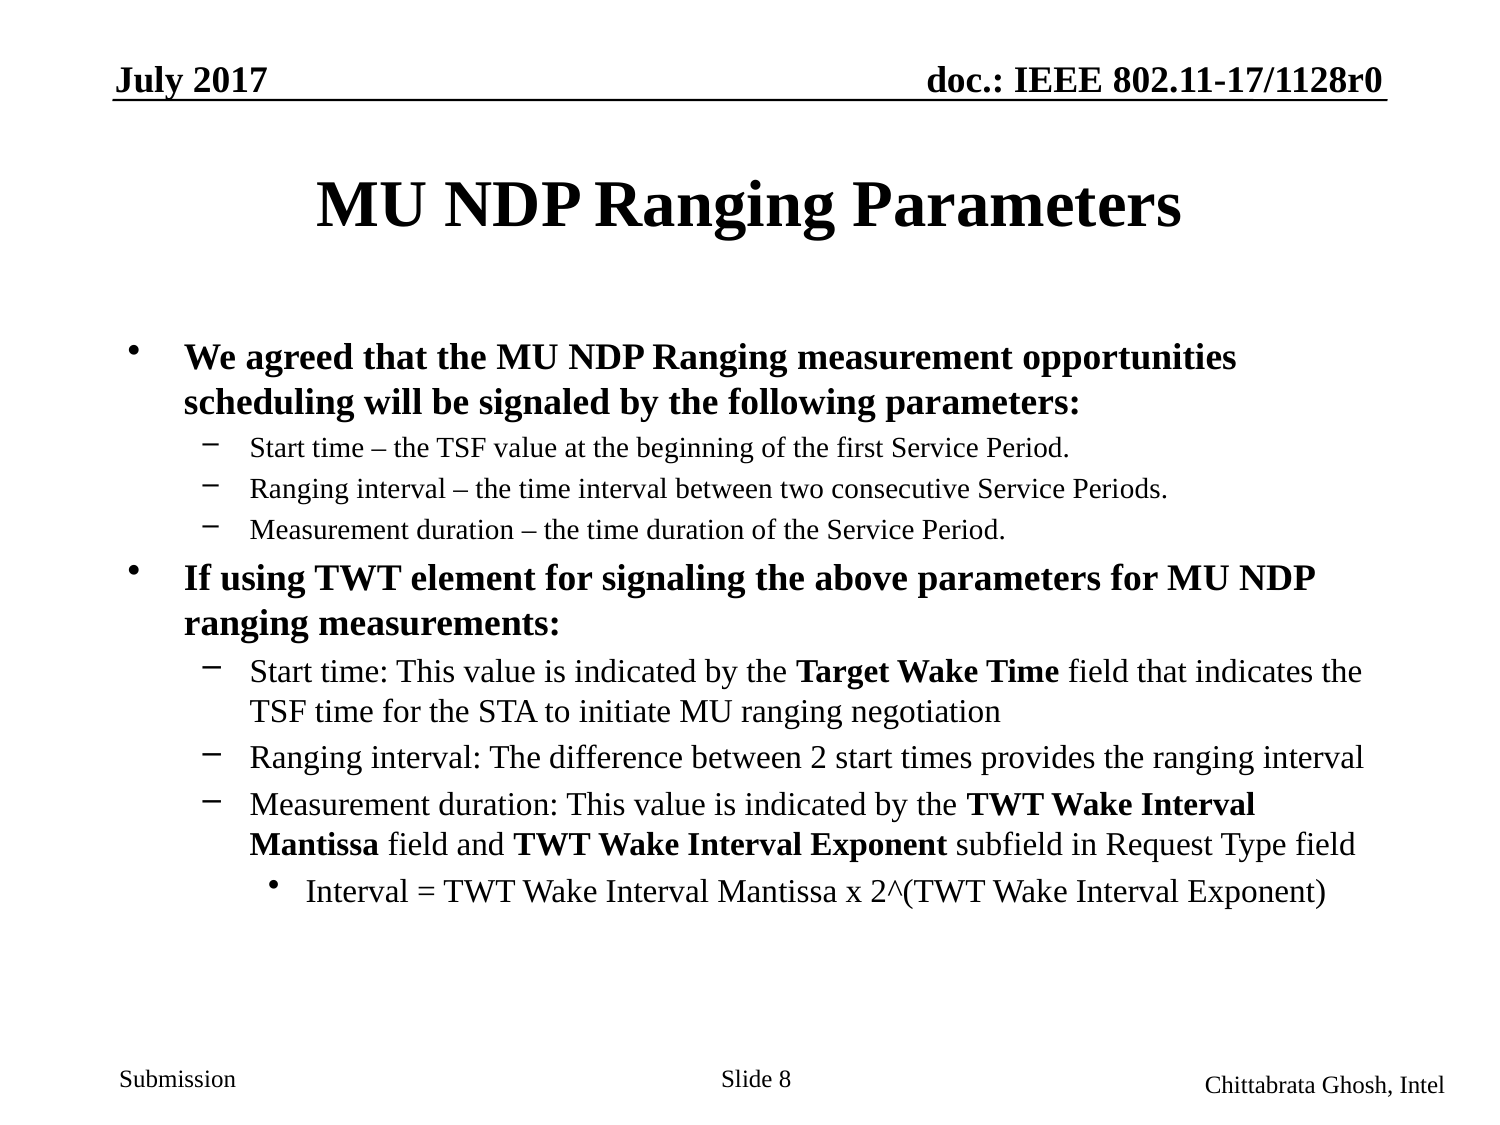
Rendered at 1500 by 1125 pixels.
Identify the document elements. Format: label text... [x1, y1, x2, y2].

text_box July 2017 [114, 54, 269, 100]
text_box Chittabrata Ghosh, Intel [1204, 1068, 1446, 1099]
text_box doc.: IEEE 802.11-17/1128r0 [851, 54, 1384, 100]
list We agreed that the MU NDP Ranging measurement opportunities scheduling will be signaled by the following parameters: Start time – the TSF value at the beginning of the first Service Period. Ranging interval – the time interval between two consecutive Service Periods. Measurement duration – the time duration of the Service Period. If using TWT element for signaling the above parameters for MU NDP ranging measurements: Start time: This value is indicated by the Target Wake Time field that indicates the TSF time for the STA to initiate MU ranging negotiation Ranging interval: The difference between 2 start times provides the ranging interval Measurement duration: This value is indicated by the TWT Wake Interval Mantissa field and TWT Wake Interval Exponent subfield in Request Type field Interval = TWT Wake Interval Mantissa x 2^(TWT Wake Interval Exponent) [112, 324, 1388, 1000]
title MU NDP Ranging Parameters [112, 112, 1388, 288]
slide_number Slide 8 [712, 1062, 800, 1093]
